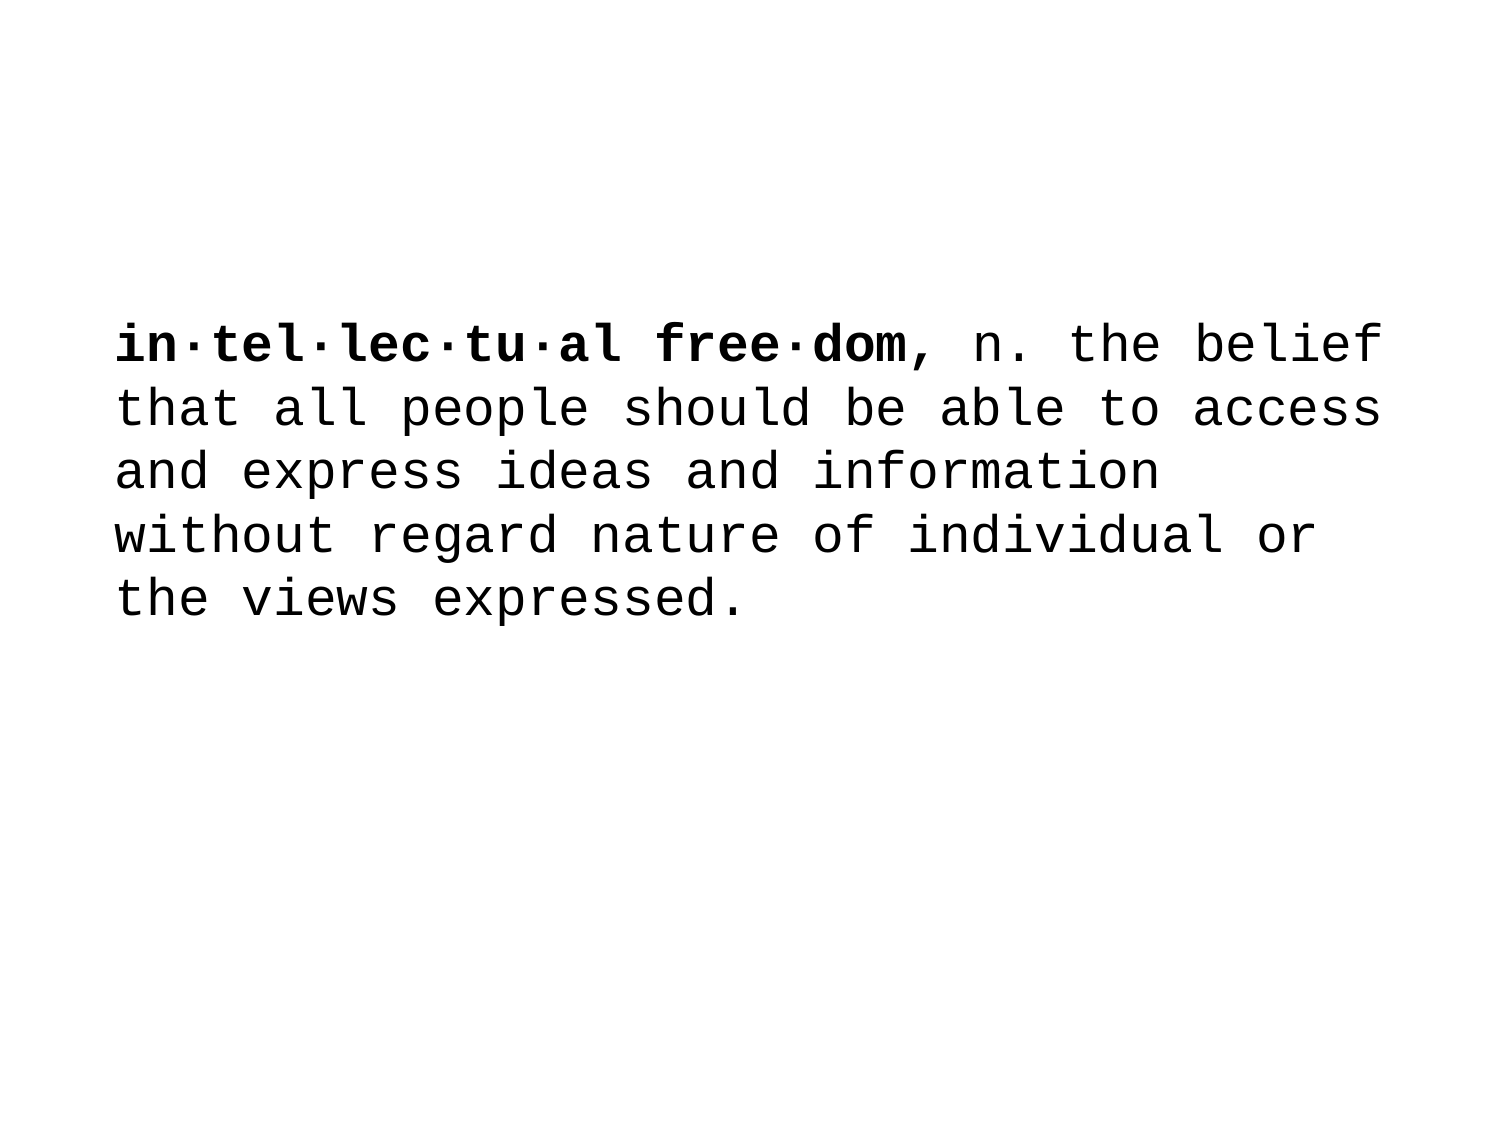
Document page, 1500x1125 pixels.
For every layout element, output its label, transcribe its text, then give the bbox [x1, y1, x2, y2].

title in·tel·lec·tu·al free·dom, n. the belief that all people should be able to access and express ideas and information without regard nature of individual or the views expressed. [99, 45, 1425, 975]
